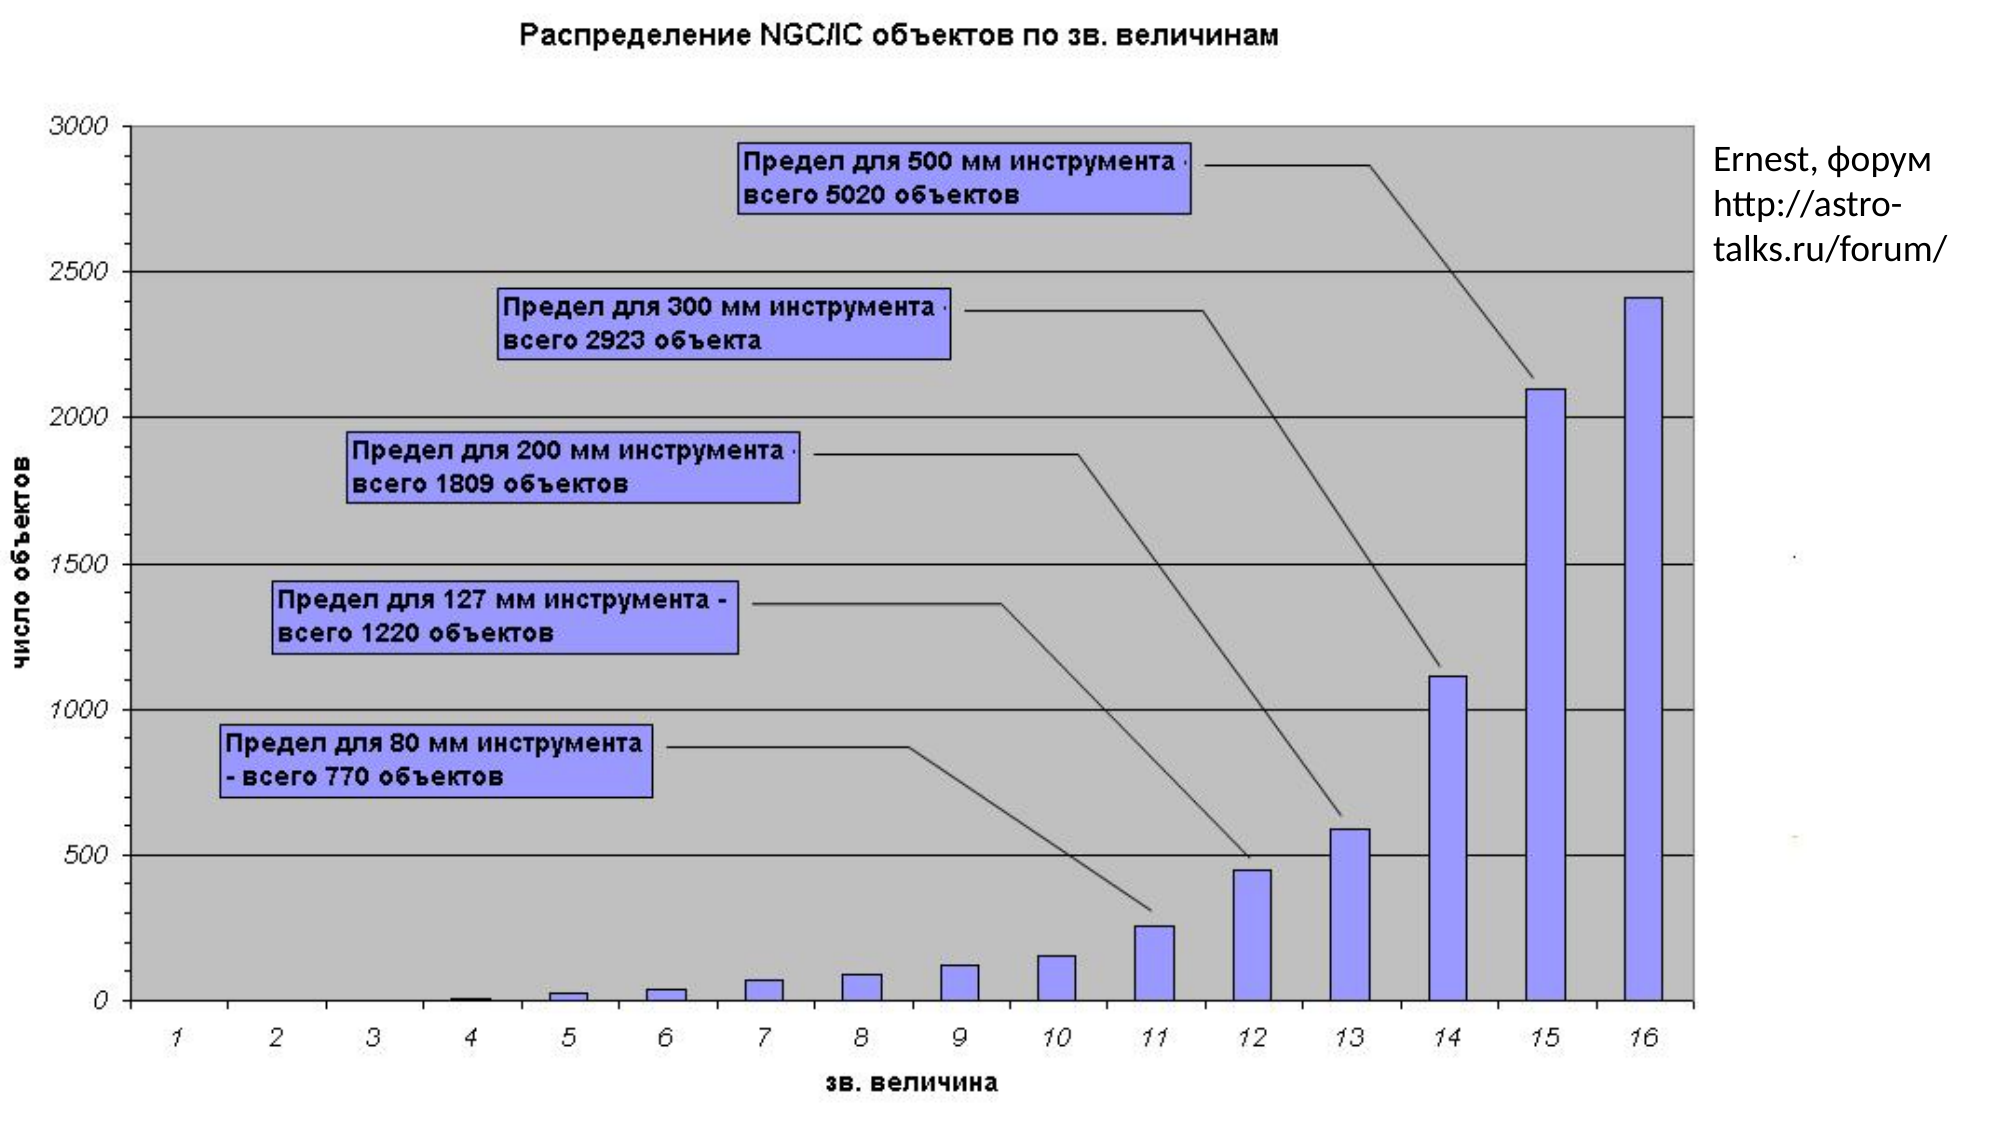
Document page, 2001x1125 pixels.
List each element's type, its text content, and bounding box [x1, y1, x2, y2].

picture [0, 0, 1807, 1114]
text_box Ernest, форум http://astro-talks.ru/forum/ [1807, 126, 2000, 277]
